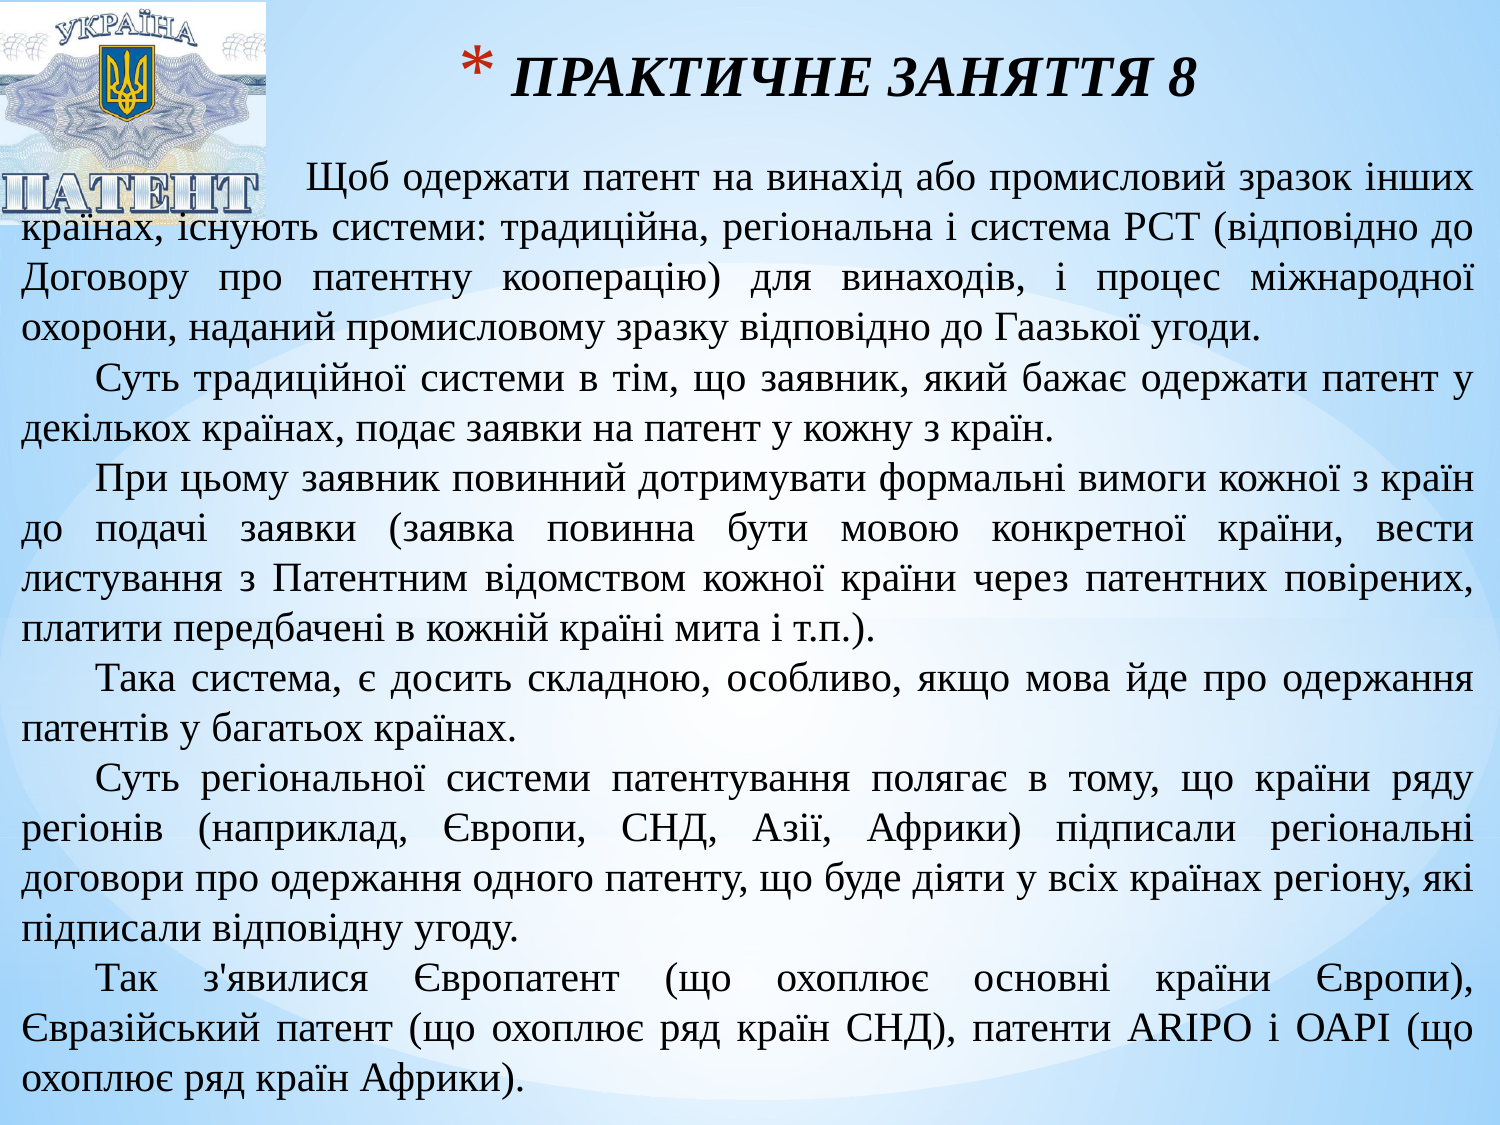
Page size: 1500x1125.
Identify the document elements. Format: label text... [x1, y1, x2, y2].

text_box Щоб одержати патент на винахід або промисловий зразок інших країнах, існують системи: традиційна, регіональна і система РСТ (відповідно до Договору про патентну кооперацію) для винаходів, і процес міжнародної охорони, наданий промисловому зразку відповідно до Гаазької угоди. Суть традиційної системи в тім, що заявник, який бажає одержати патент у декількох країнах, подає заявки на патент у кожну з країн. При цьому заявник повинний дотримувати формальні вимоги кожної з країн до подачі заявки (заявка повинна бути мовою конкретної країни, вести листування з Патентним відомством кожної країни через патентних повірених, платити передбачені в кожній країні мита і т.п.). Така система, є досить складною, особливо, якщо мова йде про одержання патентів у багатьох країнах. Суть регіональної системи патентування полягає в тому, що країни ряду регіонів (наприклад, Європи, СНД, Азії, Африки) підписали регіональні договори про одержання одного патенту, що буде діяти у всіх країнах регіону, які підписали відповідну угоду. Так з'явилися Європатент (що охоплює основні країни Європи), Євразійський патент (що охоплює ряд країн СНД), патенти ARIPO і ОАРІ (що охоплює ряд країн Африки). [0, 141, 1500, 1107]
title ПРАКТИЧНЕ ЗАНЯТТЯ 8 [271, 30, 1427, 114]
picture [0, 2, 266, 226]
